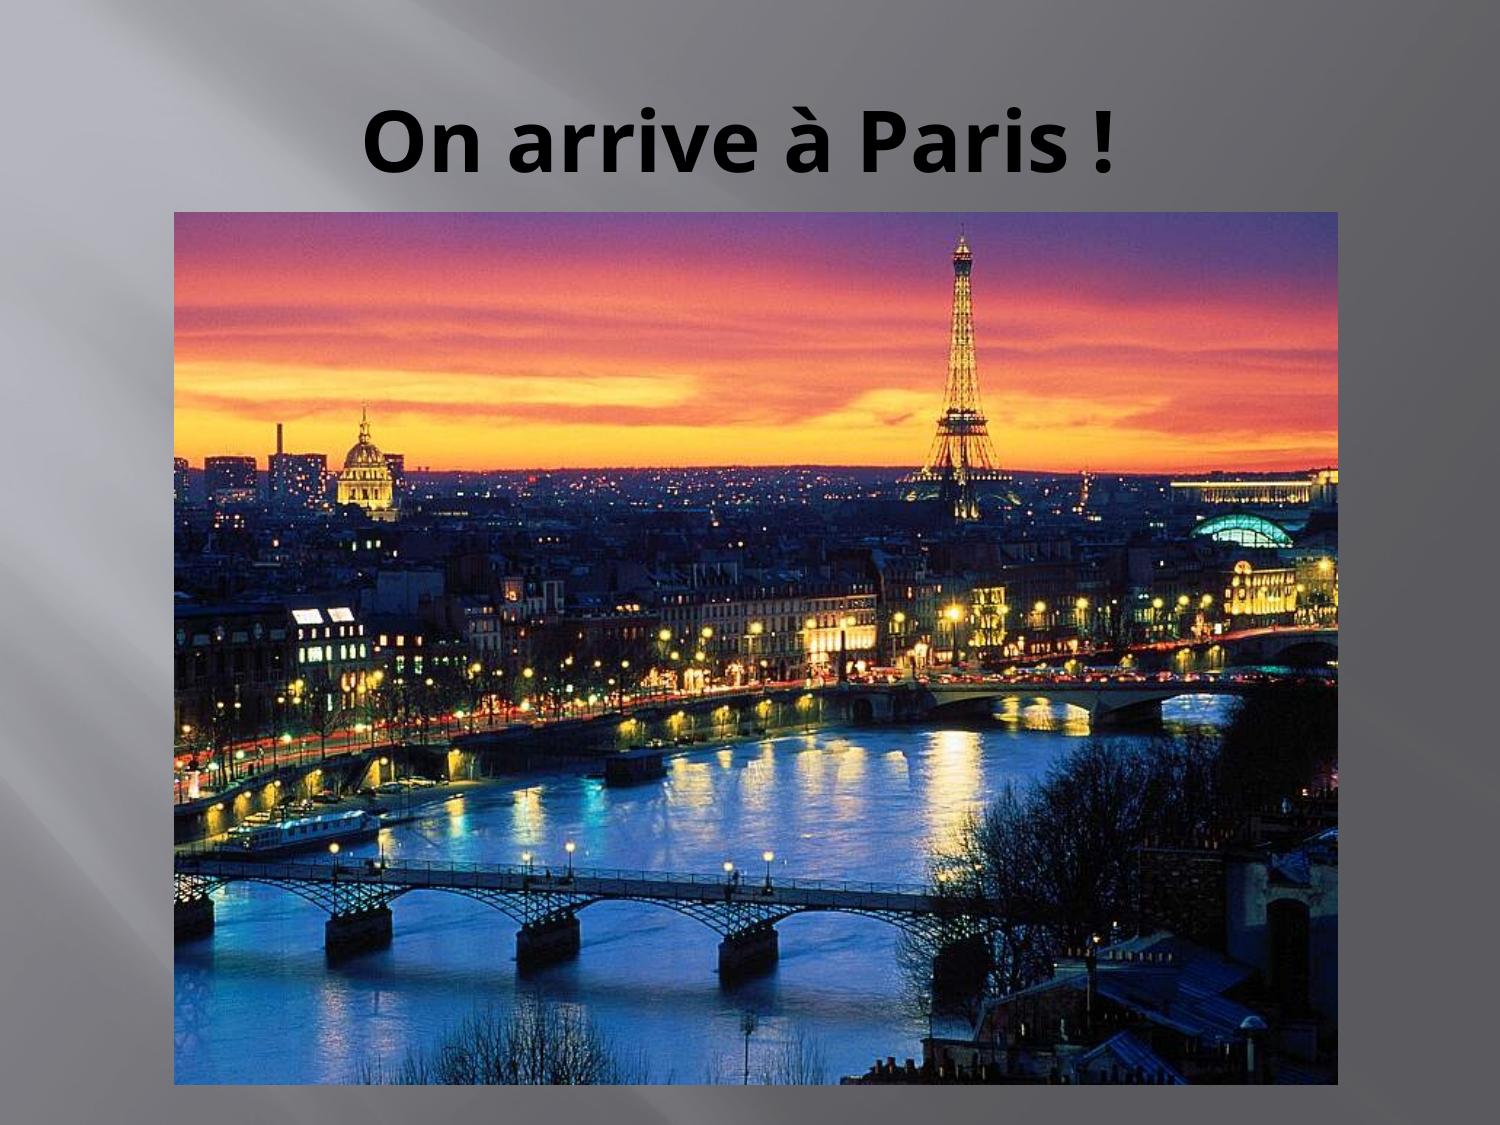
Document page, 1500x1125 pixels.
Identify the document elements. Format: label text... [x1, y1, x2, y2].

picture [174, 212, 1338, 1085]
title On arrive à Paris ! [75, 45, 1425, 233]
